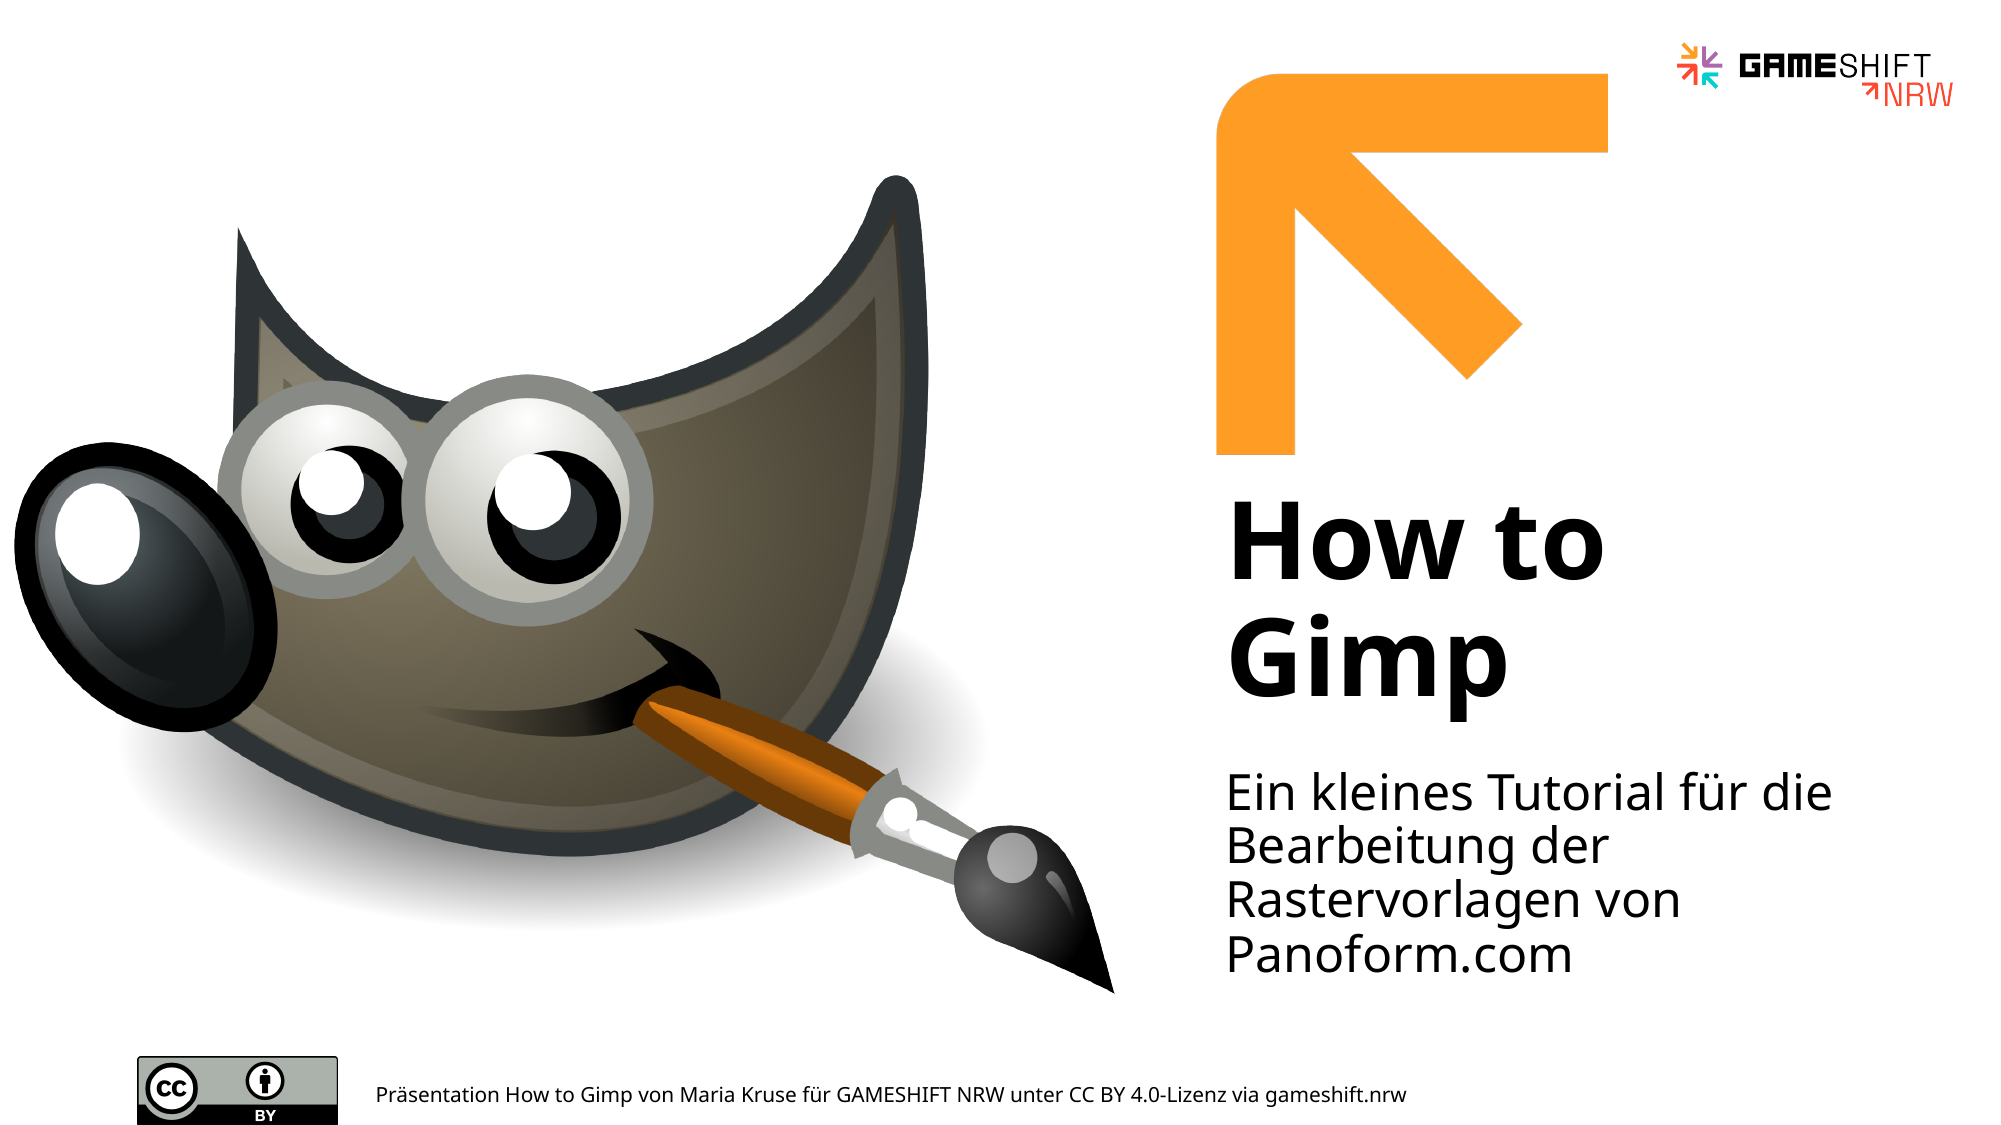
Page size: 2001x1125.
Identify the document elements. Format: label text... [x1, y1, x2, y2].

picture [1676, 42, 1953, 106]
title How to Gimp [1210, 121, 1863, 728]
text_box Präsentation How to Gimp von Maria Kruse für GAMESHIFT NRW unter CC BY 4.0-Lizenz via gameshift.nrw [1148, 1073, 1793, 1114]
subtitle Ein kleines Tutorial für die Bearbeitung der Rastervorlagen von Panoform.com [1210, 759, 1863, 1003]
picture [1217, 68, 1608, 461]
picture [0, 0, 1148, 1125]
text_box [1148, 0, 2000, 1125]
